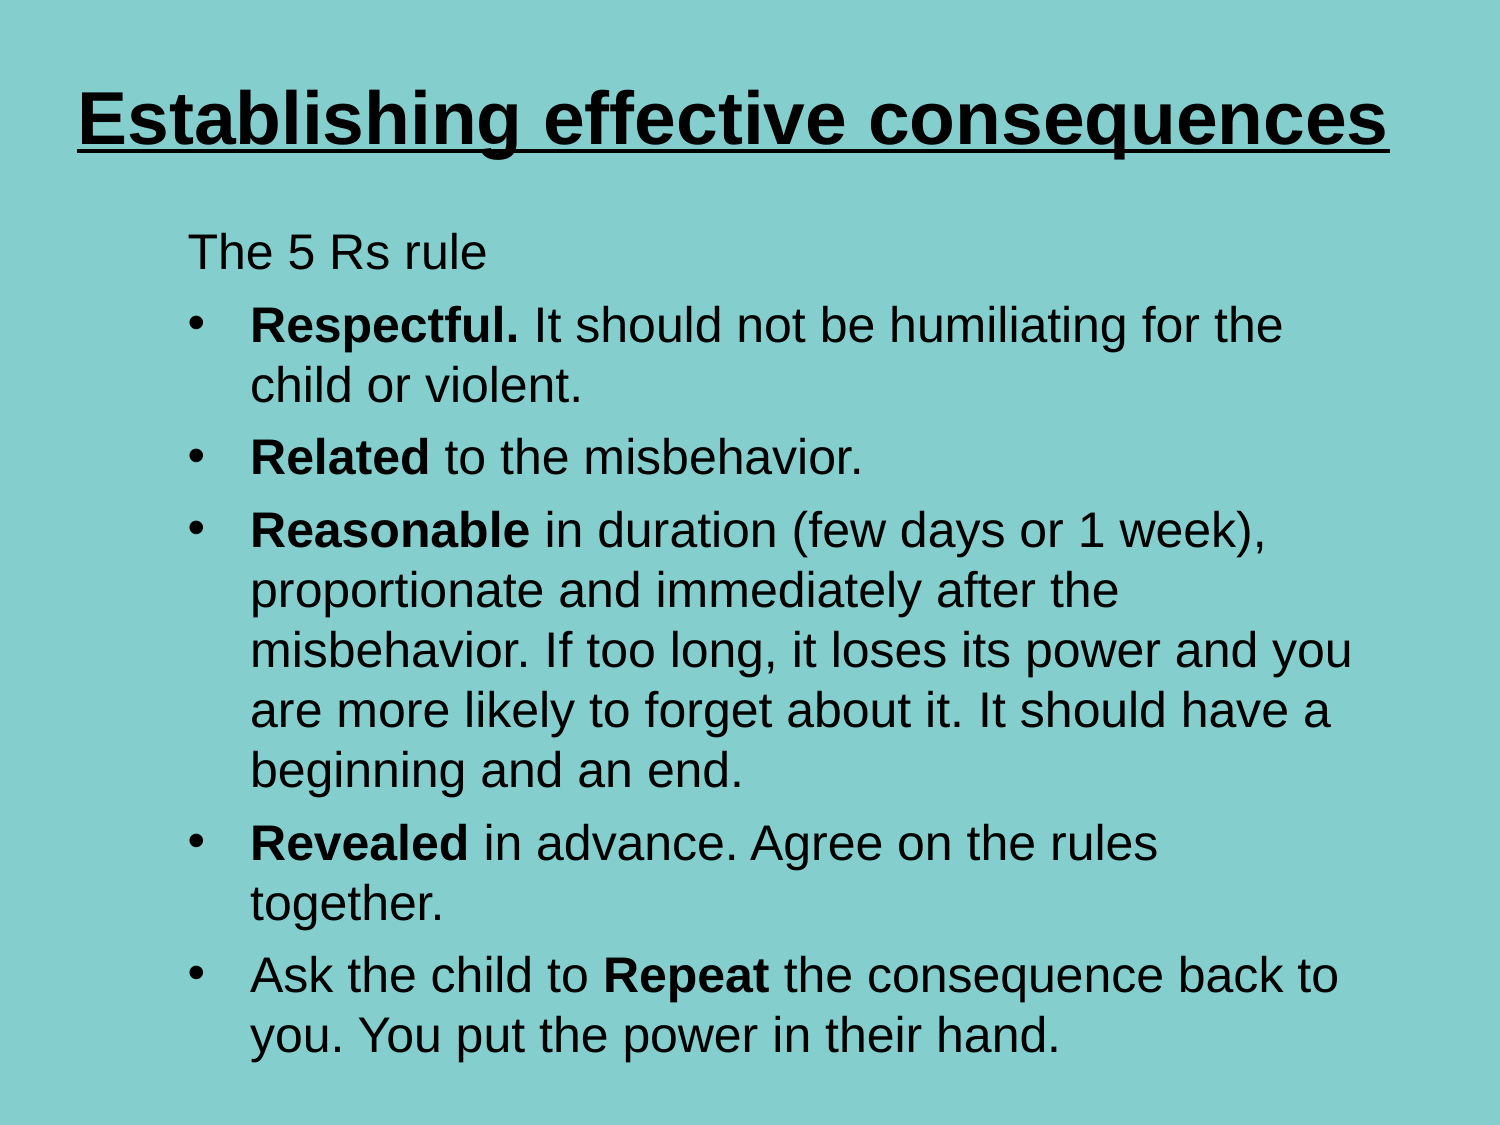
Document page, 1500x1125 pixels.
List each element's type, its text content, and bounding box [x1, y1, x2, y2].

title Establishing effective consequences [62, 62, 1438, 288]
text_box The 5 Rs rule Respectful. It should not be humiliating for the child or violent. Related to the misbehavior. Reasonable in duration (few days or 1 week), proportionate and immediately after the misbehavior. If too long, it loses its power and you are more likely to forget about it. It should have a beginning and an end. Revealed in advance. Agree on the rules together. Ask the child to Repeat the consequence back to you. You put the power in their hand. [131, 212, 1369, 1125]
